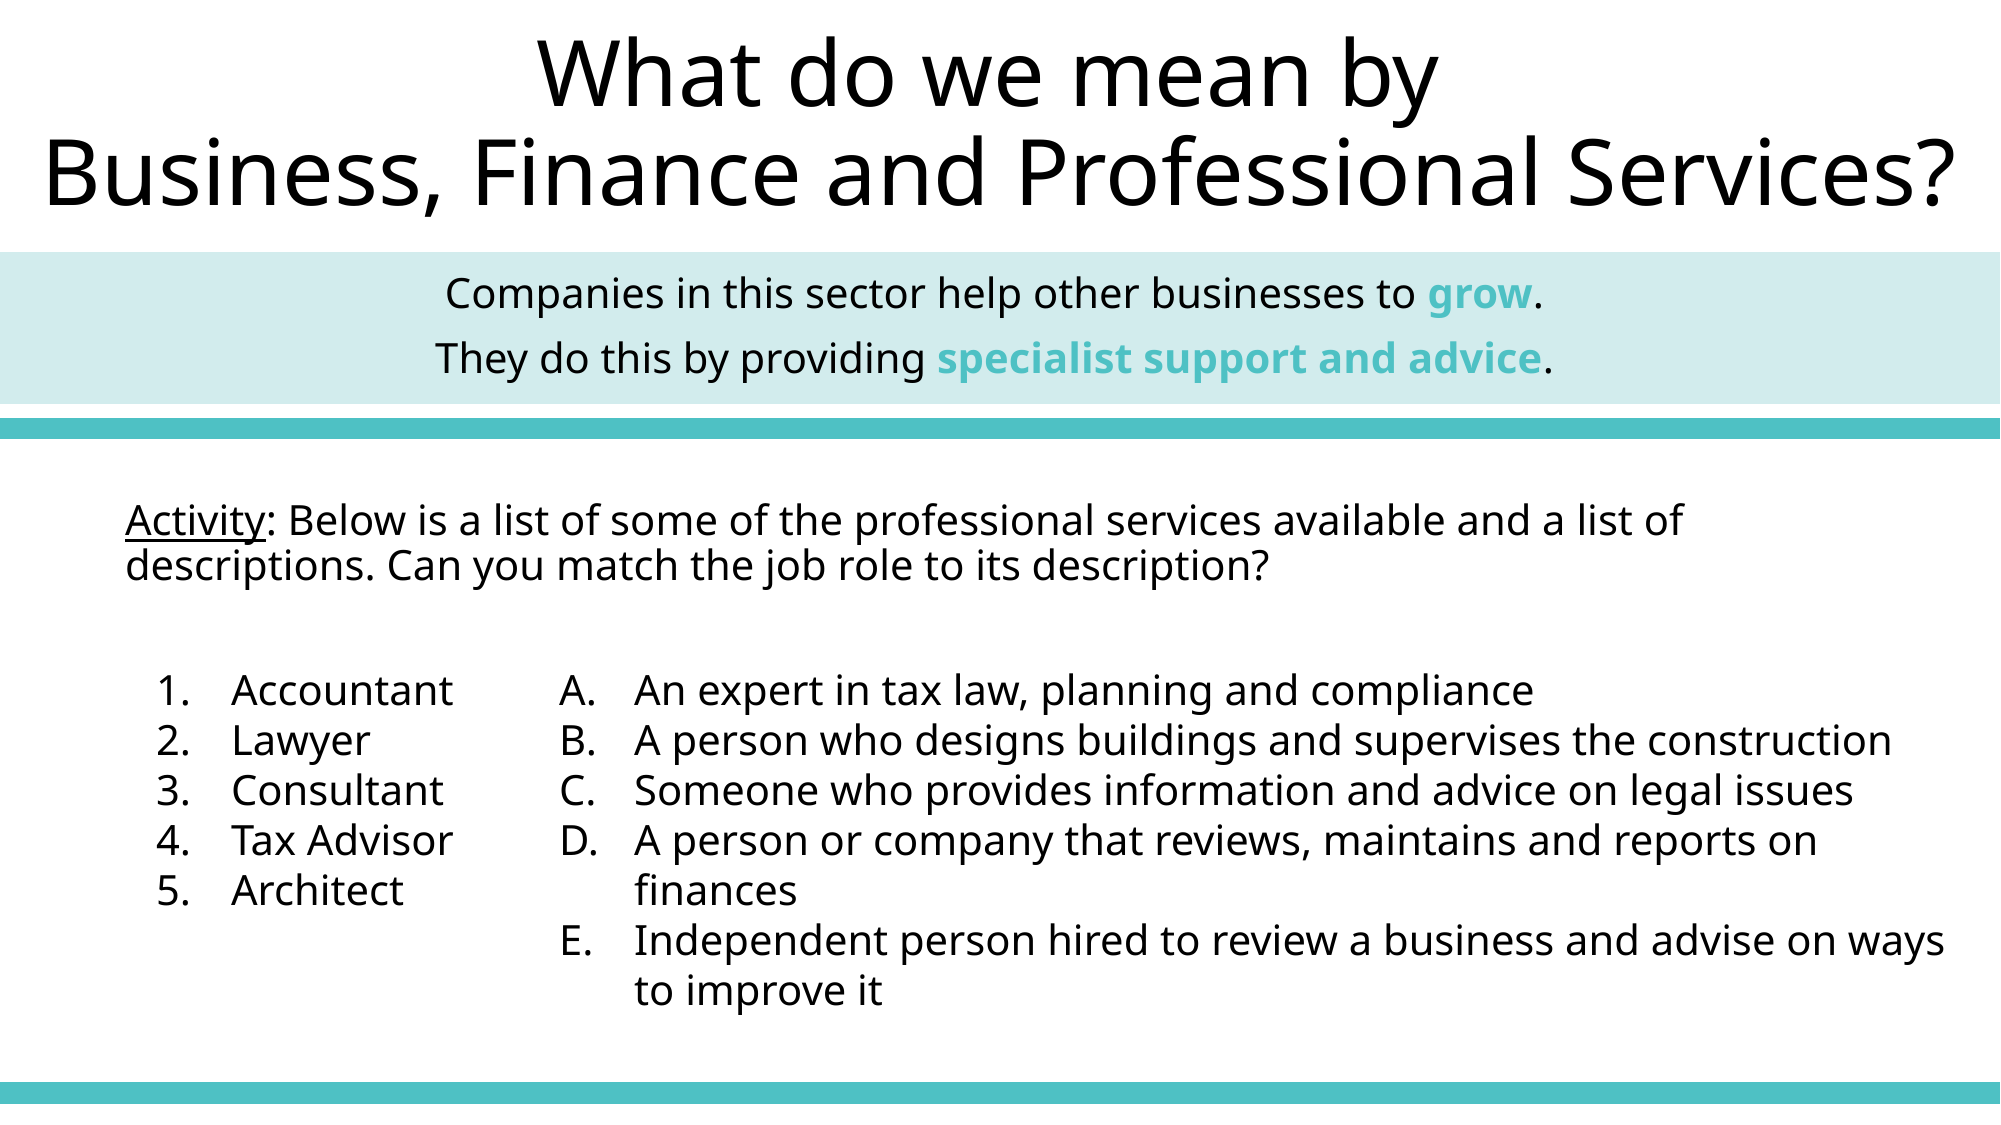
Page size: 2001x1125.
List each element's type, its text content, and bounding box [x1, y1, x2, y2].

text_box Activity: Below is a list of some of the professional services available and a list of descriptions. Can you match the job role to its description? [110, 492, 1890, 1020]
title What do we mean by Business, Finance and Professional Services? [0, 0, 2000, 252]
text_box An expert in tax law, planning and compliance A person who designs buildings and supervises the construction Someone who provides information and advice on legal issues A person or company that reviews, maintains and reports on finances Independent person hired to review a business and advise on ways to improve it [544, 656, 1965, 1072]
text_box Accountant Lawyer Consultant Tax Advisor Architect [141, 656, 544, 972]
text_box [0, 418, 2000, 439]
list Companies in this sector help other businesses to grow. They do this by providing specialist support and advice. [0, 252, 2000, 403]
text_box [0, 1082, 2000, 1104]
